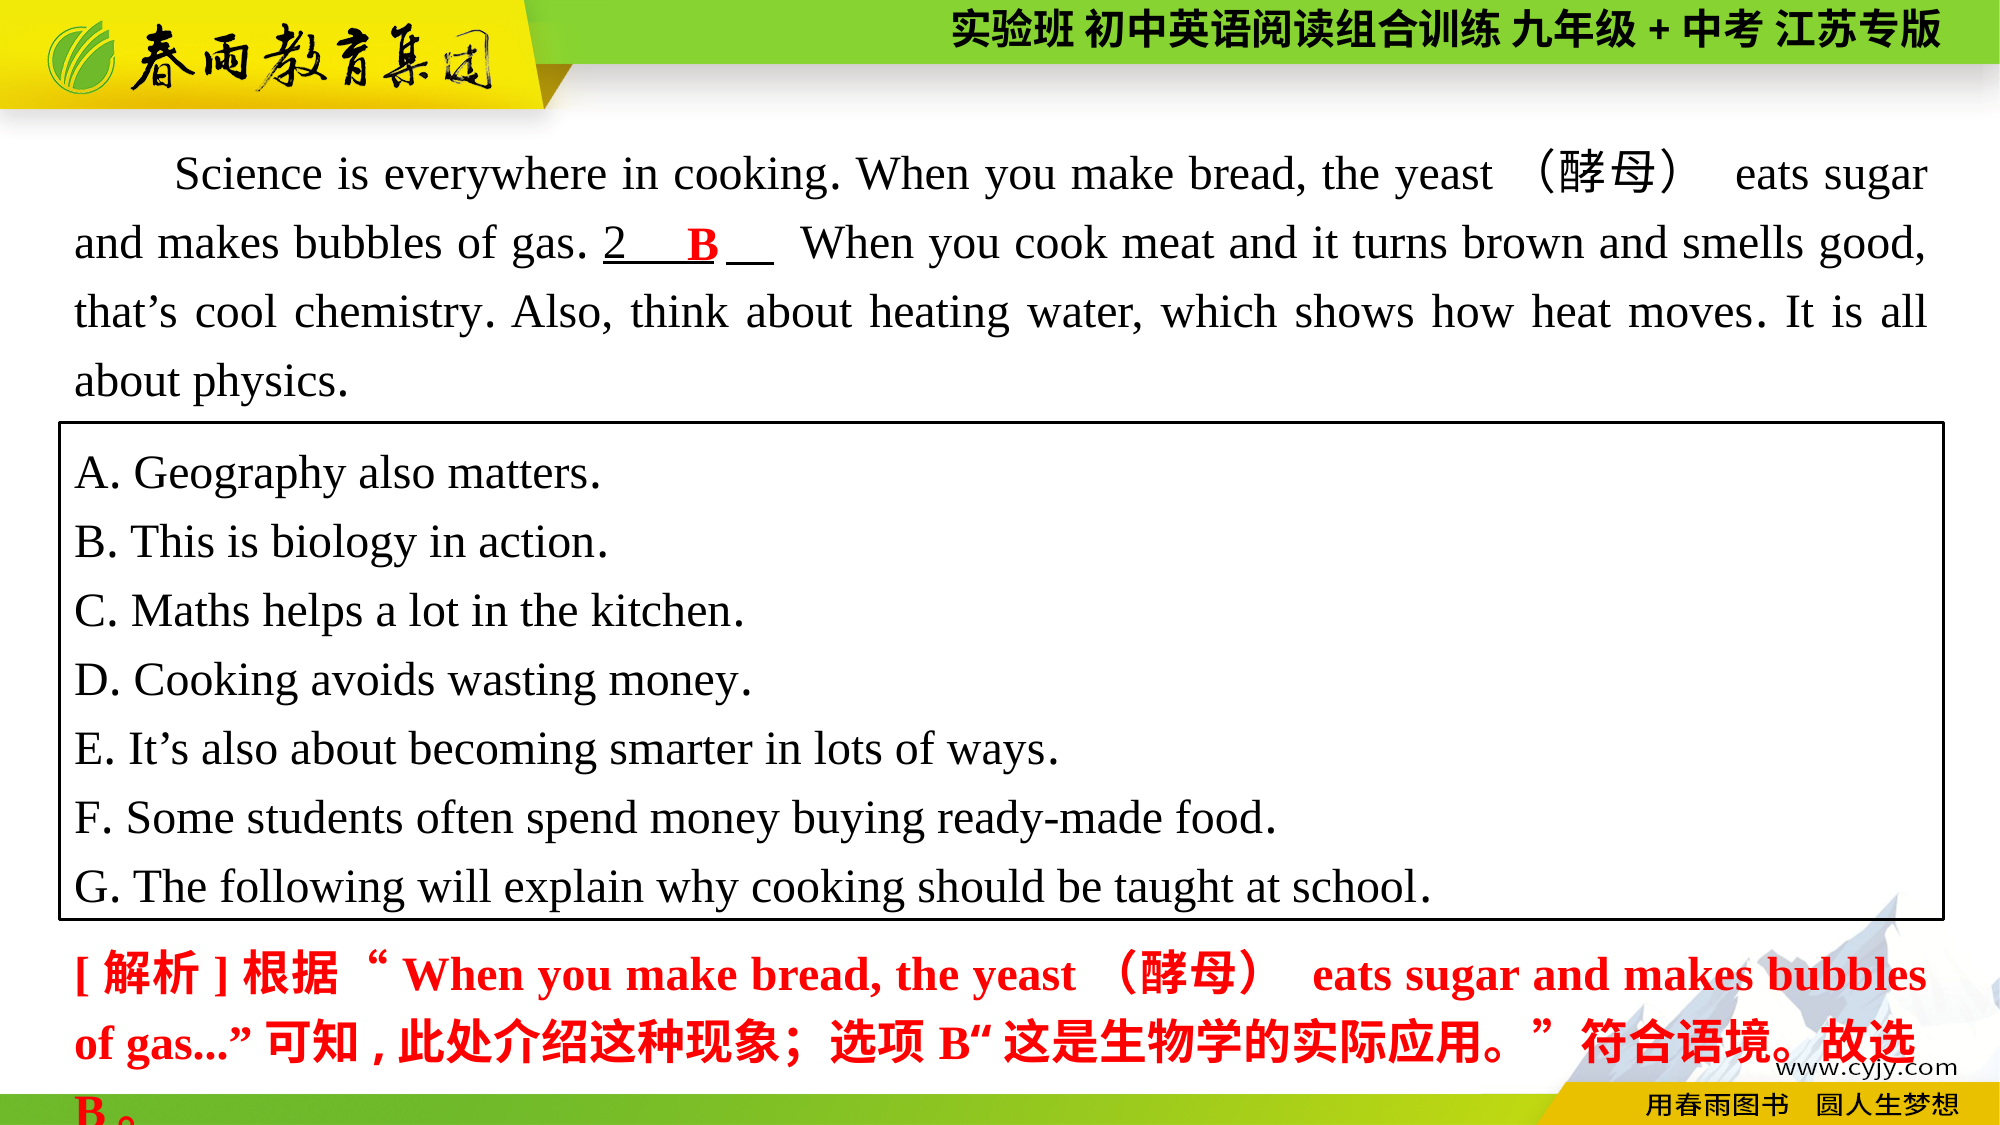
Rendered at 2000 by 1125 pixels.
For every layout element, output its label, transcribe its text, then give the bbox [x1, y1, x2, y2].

text_box A. Geography also matters. B. This is biology in action. C. Maths helps a lot in the kitchen. D. Cooking avoids wasting money. E. It’s also about becoming smarter in lots of ways. F. Some students often spend money buying ready-made food. G. The following will explain why cooking should be taught at school. [59, 422, 1944, 920]
text_box B [672, 193, 735, 277]
text_box [解析]根据“When you make bread, the yeast（酵母） eats sugar and makes bubbles of gas...”可知,此处介绍这种现象；选项B“这是生物学的实际应用。”符合语境。故选B。 [59, 924, 1944, 1125]
picture [0, 0, 2000, 1125]
list Science is everywhere in cooking. When you make bread, the yeast（酵母） eats sugar and makes bubbles of gas. 2 When you cook meat and it turns brown and smells good, that’s cool chemistry. Also, think about heating water, which shows how heat moves. It is all about physics. [59, 122, 1944, 410]
